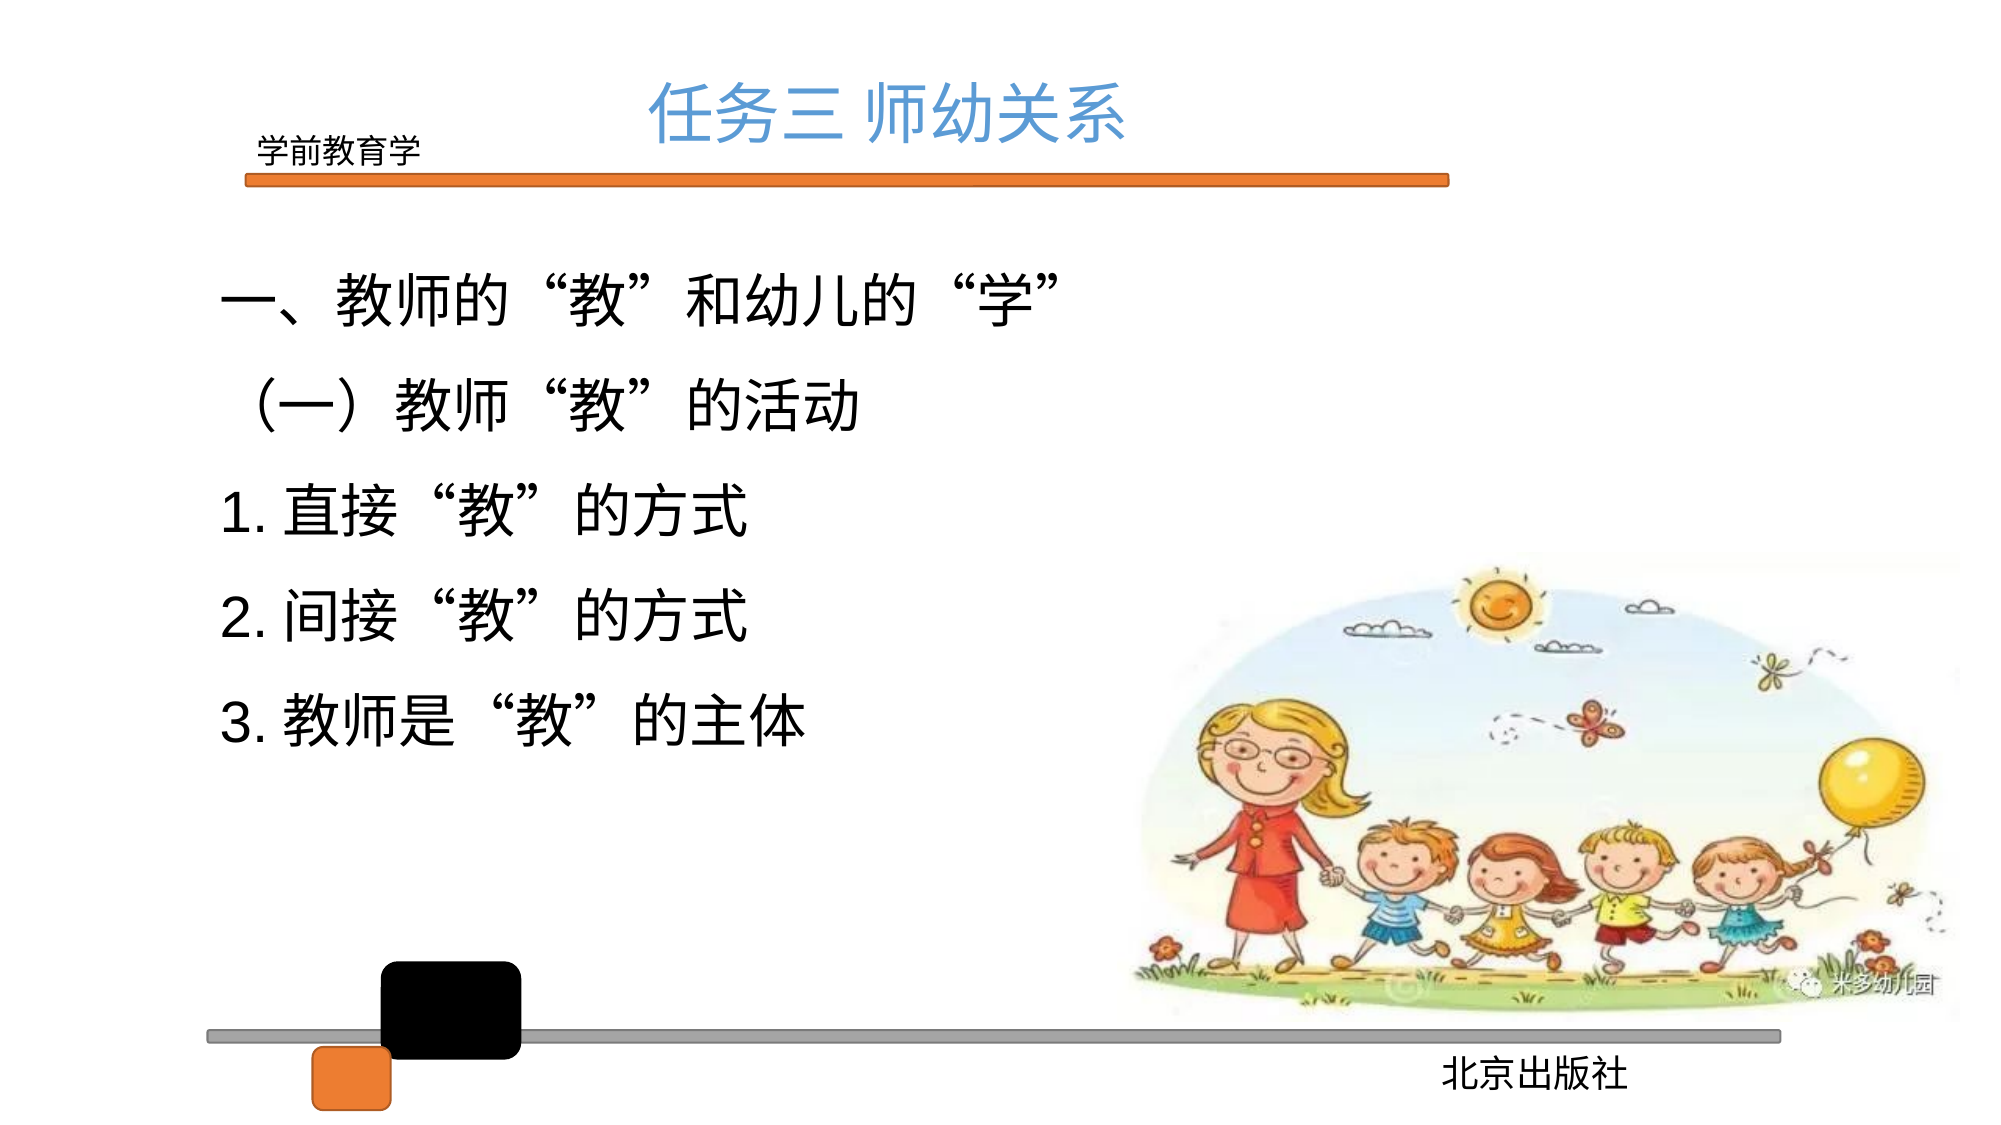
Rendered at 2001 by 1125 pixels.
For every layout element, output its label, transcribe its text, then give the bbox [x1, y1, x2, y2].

text_box 任务三 师幼关系 [632, 64, 1577, 158]
text_box 一、教师的“教”和幼儿的“学” （一）教师“教”的活动 1.直接“教”的方式 2.间接“教”的方式 3.教师是“教”的主体 [204, 222, 1796, 762]
picture [1117, 552, 1960, 1022]
text_box [291, 158, 1659, 222]
